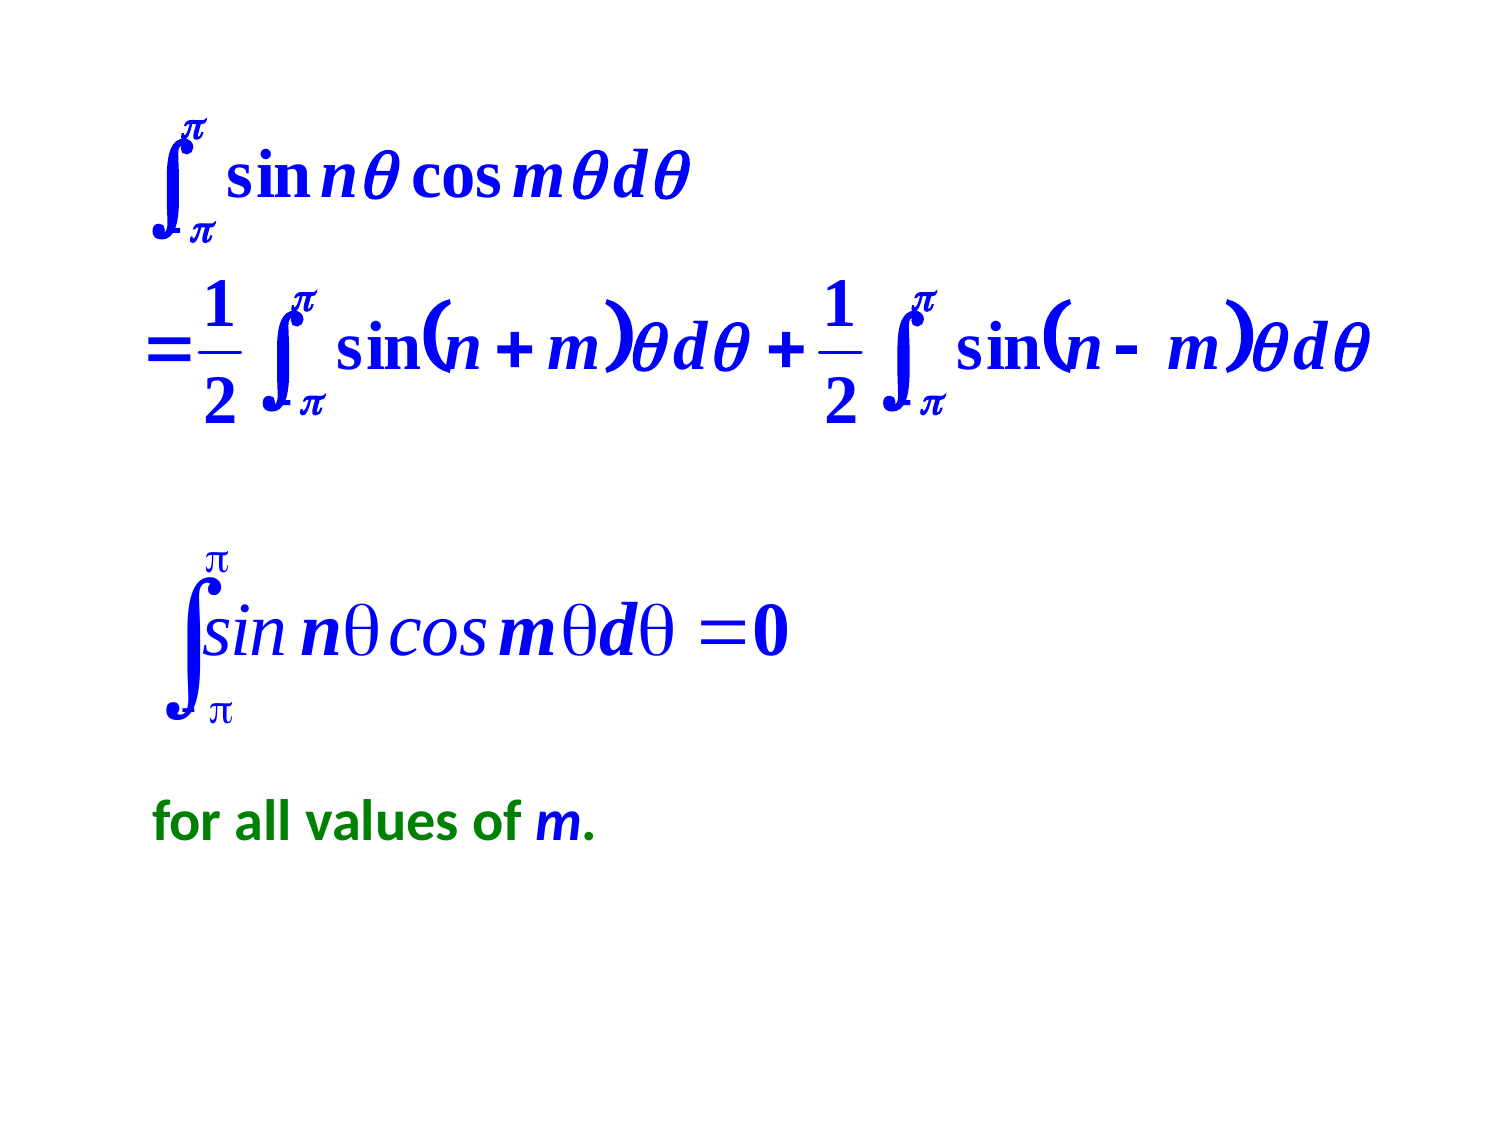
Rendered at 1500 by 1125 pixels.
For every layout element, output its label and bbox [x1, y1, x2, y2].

text_box [137, 527, 1138, 861]
text_box [131, 99, 1381, 433]
